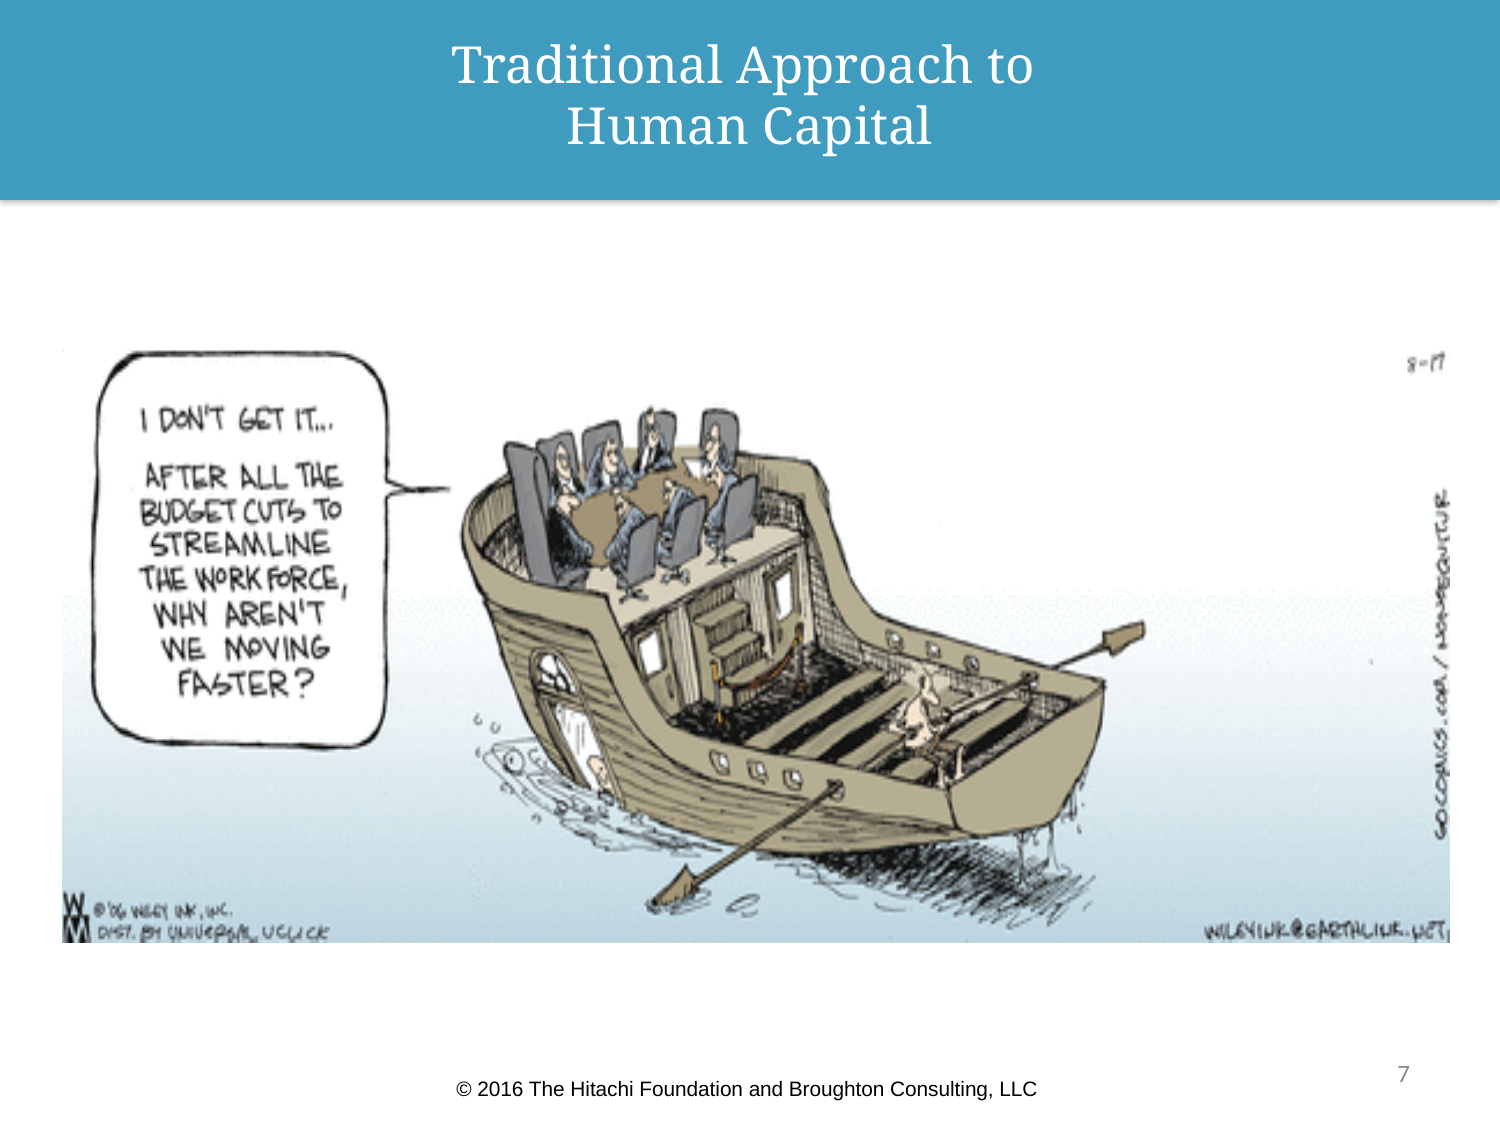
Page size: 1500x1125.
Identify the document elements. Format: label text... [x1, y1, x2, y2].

picture [62, 349, 1451, 943]
title Traditional Approach to Human Capital [112, 24, 1388, 163]
footer © 2016 The Hitachi Foundation and Broughton Consulting, LLC [399, 1067, 1100, 1100]
slide_number 7 [1074, 1042, 1425, 1103]
